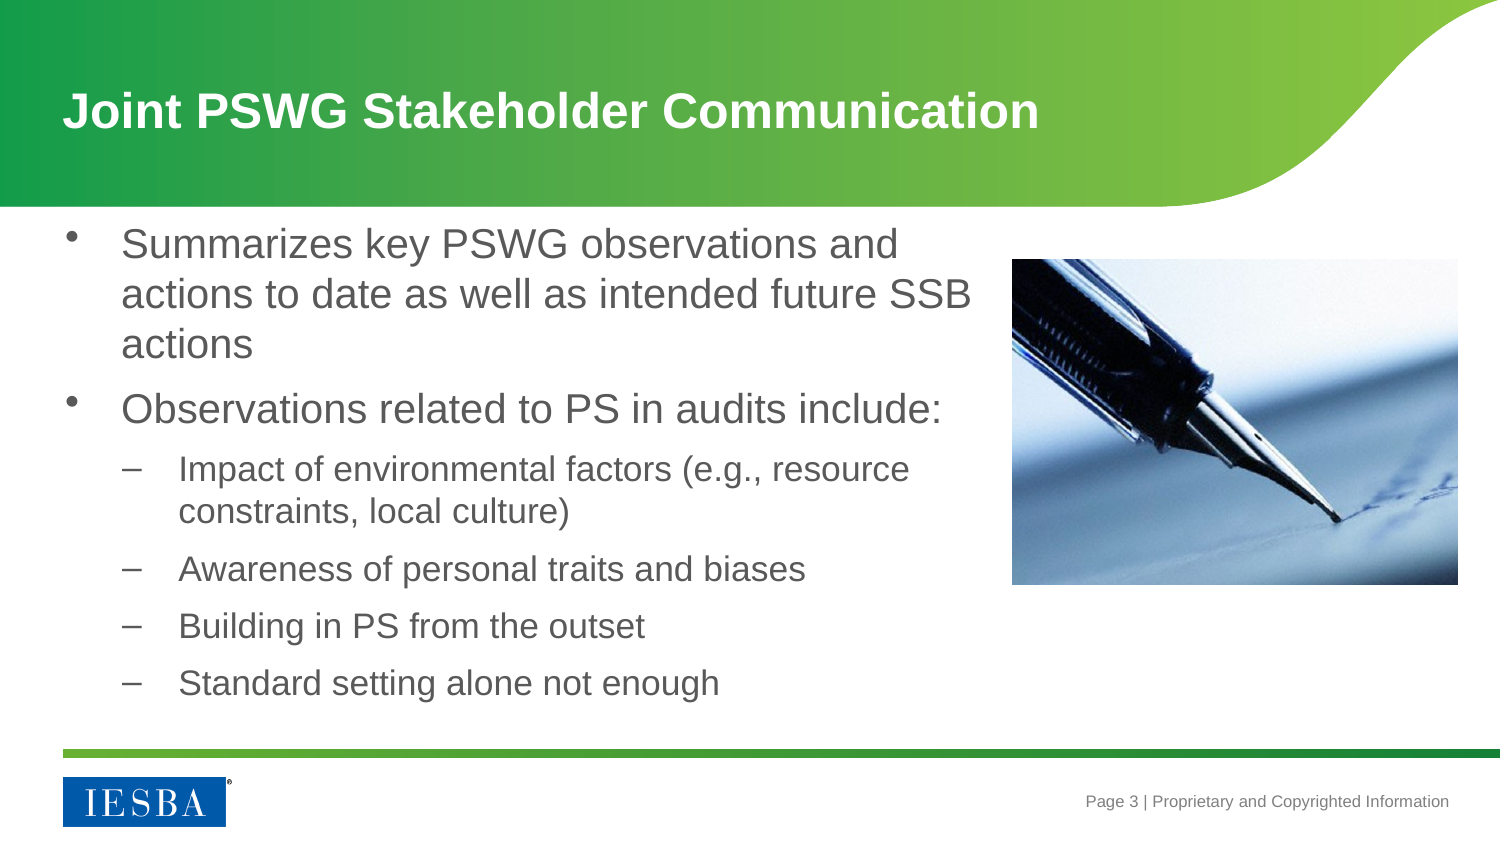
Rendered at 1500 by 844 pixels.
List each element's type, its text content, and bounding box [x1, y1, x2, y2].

title Joint PSWG Stakeholder Communication [62, 75, 1300, 142]
picture [0, 0, 1500, 207]
picture [63, 777, 232, 827]
picture [1012, 259, 1458, 585]
list Summarizes key PSWG observations and actions to date as well as intended future SSB actions Observations related to PS in audits include: Impact of environmental factors (e.g., resource constraints, local culture) Awareness of personal traits and biases Building in PS from the outset Standard setting alone not enough [50, 209, 1000, 735]
